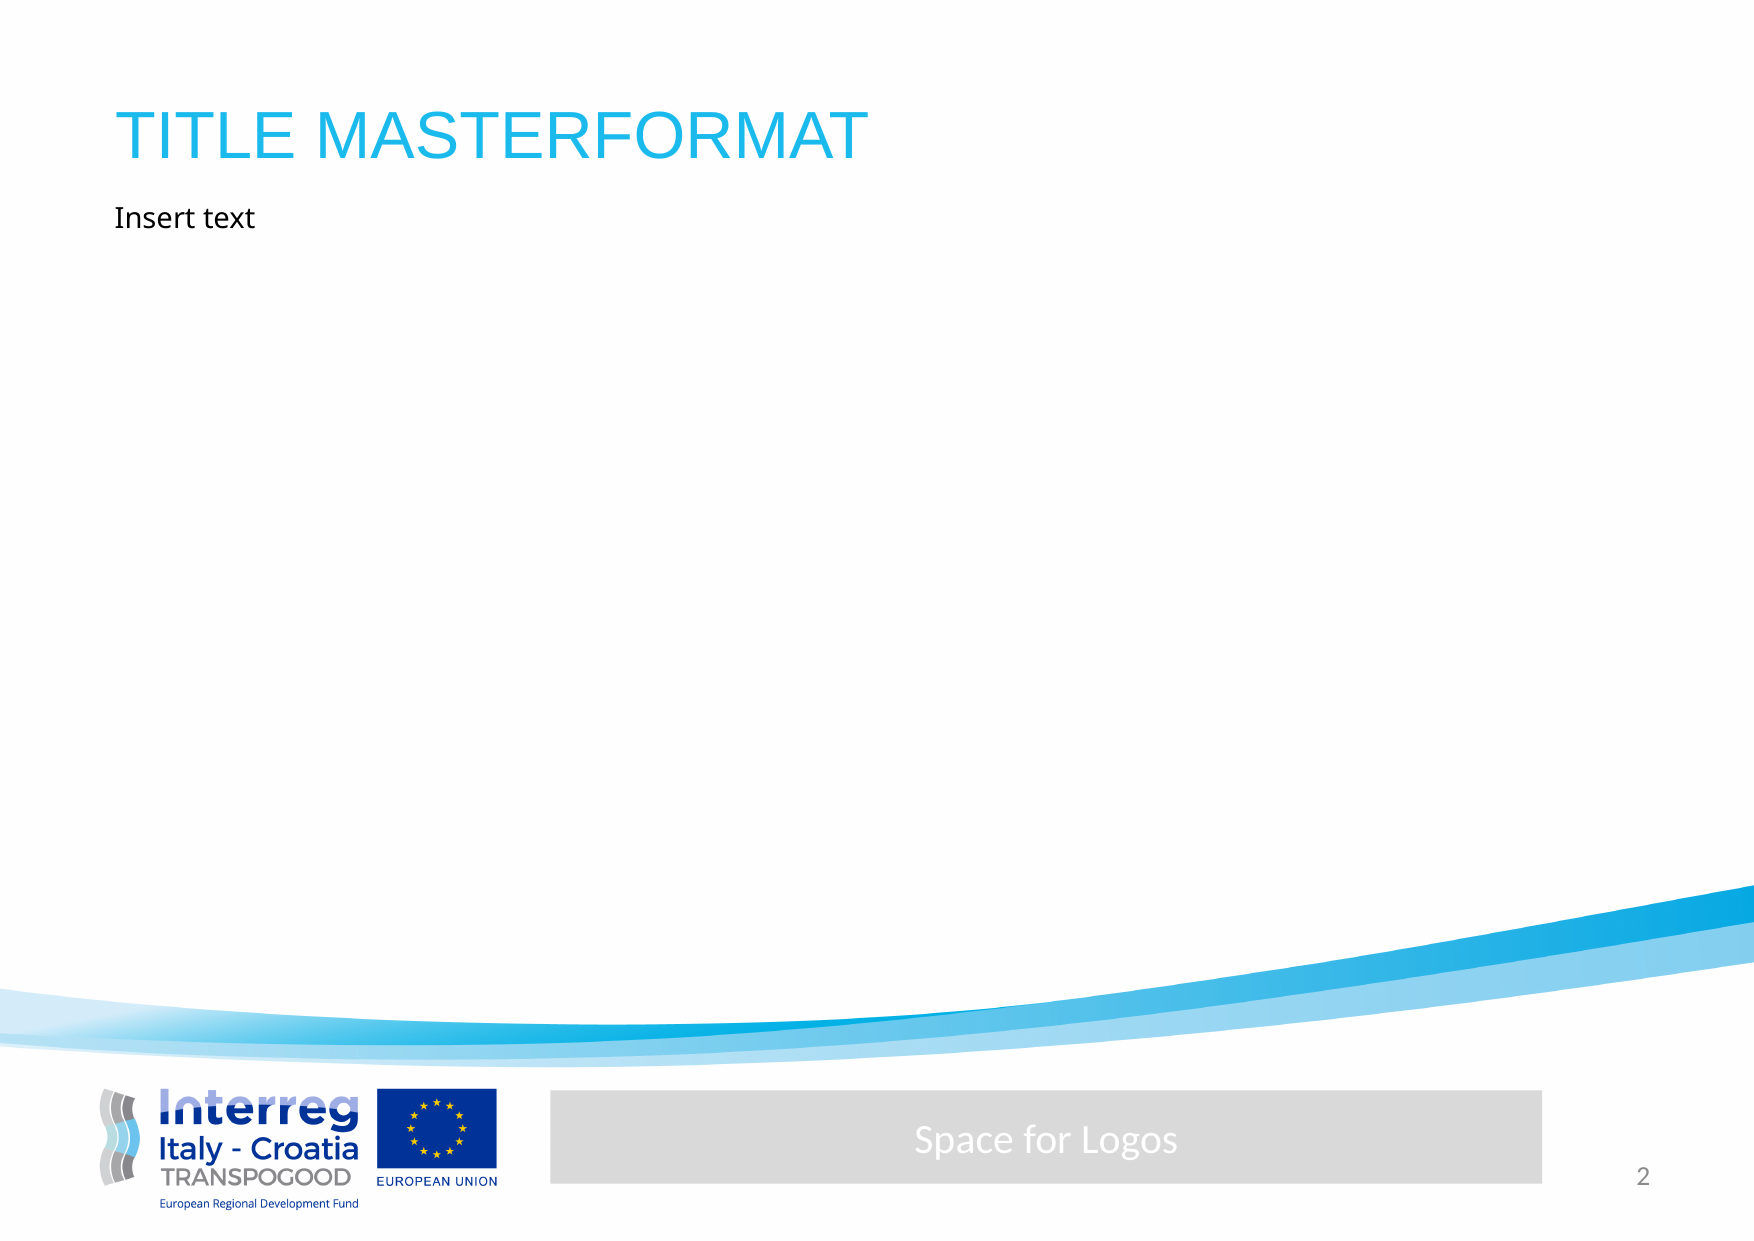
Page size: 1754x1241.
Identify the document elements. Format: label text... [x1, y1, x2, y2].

picture [0, 0, 1754, 1241]
text_box Space for Logos [549, 1089, 1543, 1185]
slide_number 2 [1607, 1141, 1666, 1208]
text_box TITLE MASTERFORMAT [97, 83, 1656, 181]
text_box Insert text [99, 191, 1658, 851]
